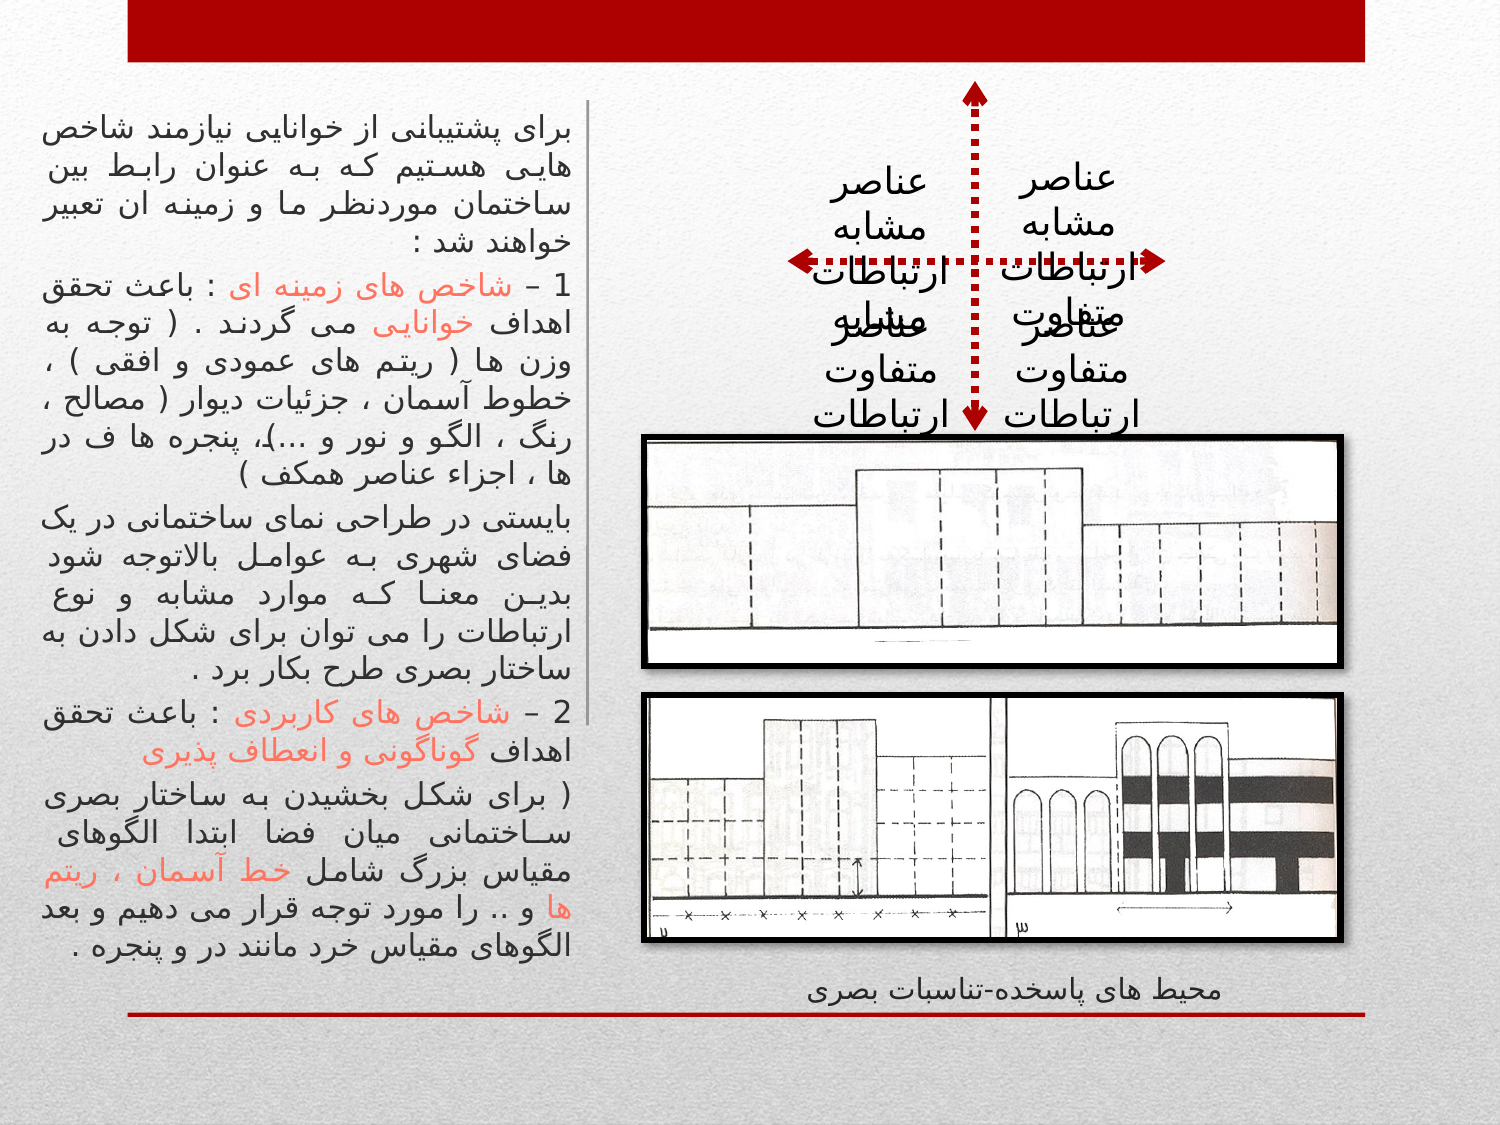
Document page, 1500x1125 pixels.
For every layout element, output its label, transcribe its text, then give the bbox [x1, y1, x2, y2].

text_box عناصر مشابه ارتباطات متفاوت [980, 273, 1163, 292]
list برای پشتیبانی از خوانایی نیازمند شاخص هایی هستیم که به عنوان رابط بین ساختمان موردنظر ما و زمینه ان تعبیر خواهند شد : 1 – شاخص های زمینه ای : باعث تحقق اهداف خوانایی می گردند . ( توجه به وزن ها ( ریتم های عمودی و افقی ) ، خطوط آسمان ، جزئیات دیوار ( مصالح ، رنگ ، الگو و نور و ...)، پنجره ها ف در ها ، اجزاء عناصر همکف ) بایستی در طراحی نمای ساختمانی در یک فضای شهری به عوامل بالاتوجه شود بدین معنا که موارد مشابه و نوع ارتباطات را می توان برای شکل دادن به ساختار بصری طرح بکار برد . 2 – شاخص های کاربردی : باعث تحقق اهداف گوناگونی و انعطاف پذیری ( برای شکل بخشیدن به ساختار بصری ساختمانی میان فضا ابتدا الگوهای مقیاس بزرگ شامل خط آسمان ، ریتم ها و .. را مورد توجه قرار می دهیم و بعد الگوهای مقیاس خرد مانند در و پنجره . [24, 99, 588, 1013]
text_box عناصر مشابه ارتباطات مشابه [787, 272, 969, 292]
text_box عناصر مشابه ارتباطات مشابه [787, 149, 969, 260]
picture [0, 0, 1500, 1125]
title محیط های پاسخده-تناسبات بصری [588, 750, 1238, 1013]
text_box عناصر متفاوت ارتباطات متفاوت [980, 292, 1166, 432]
text_box عناصر متفاوت ارتباطات مشابه [787, 292, 969, 432]
text_box عناصر مشابه ارتباطات متفاوت [980, 145, 1163, 260]
